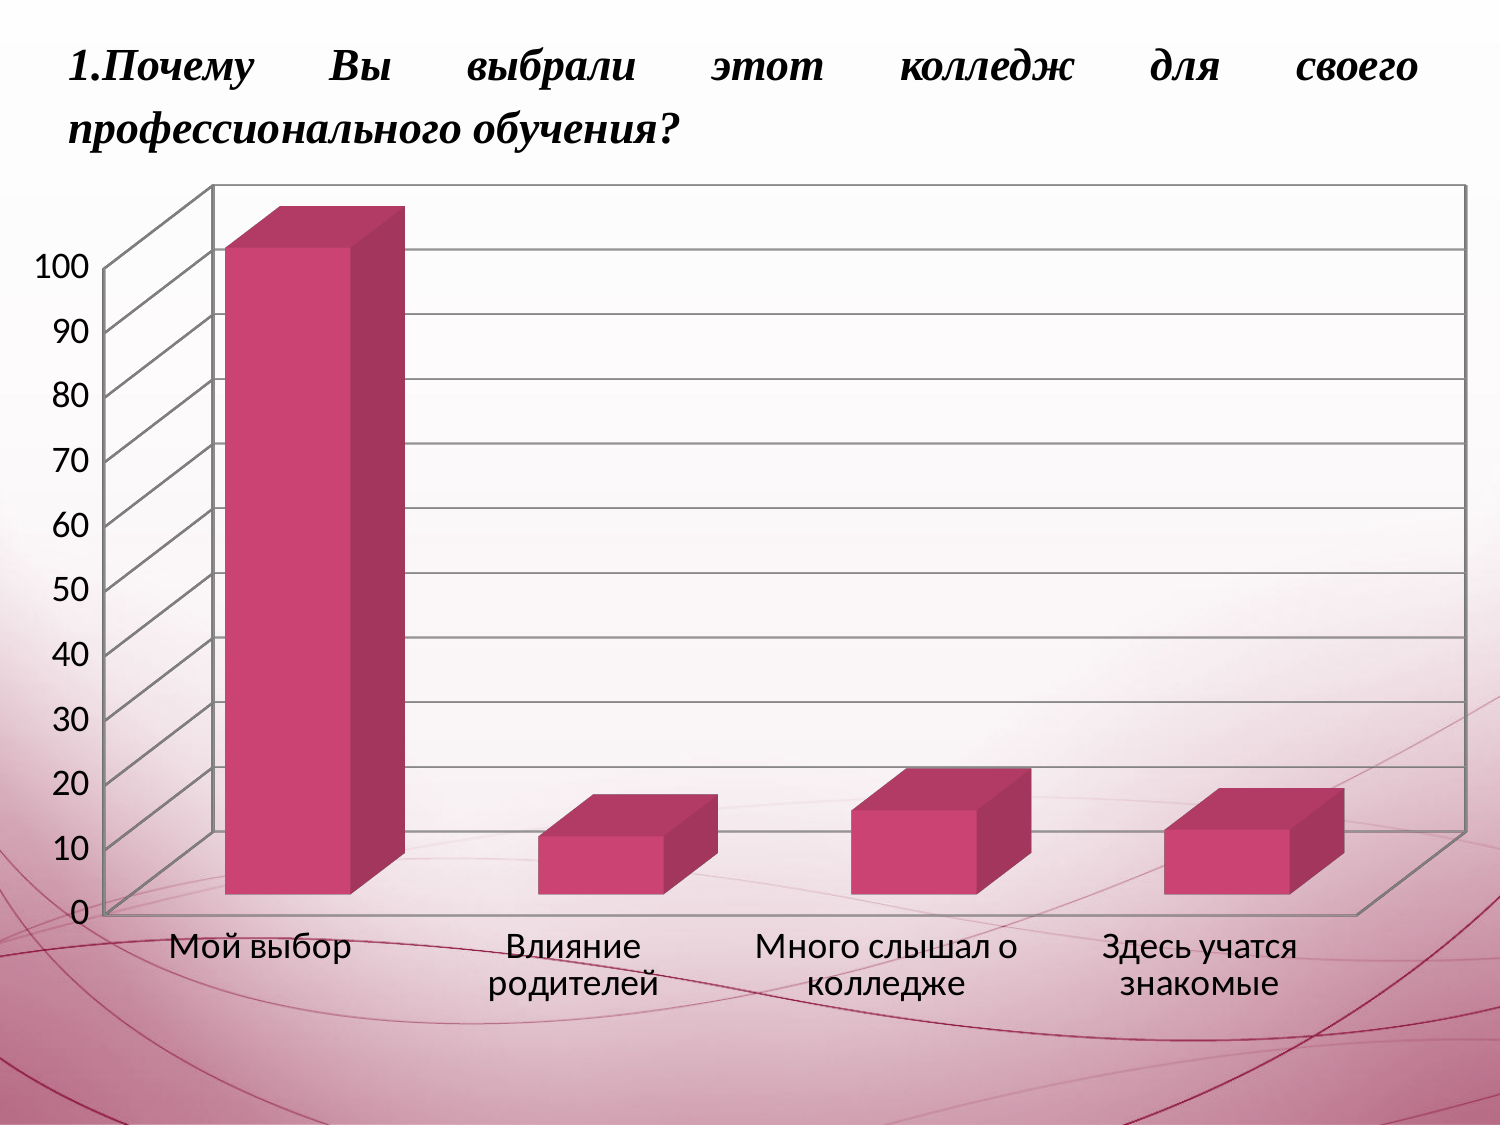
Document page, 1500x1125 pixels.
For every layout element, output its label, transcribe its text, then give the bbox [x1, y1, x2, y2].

subtitle 1.Почему Вы выбрали этот колледж для своего профессионального обучения? [53, 19, 1436, 147]
chart [29, 148, 1483, 1095]
